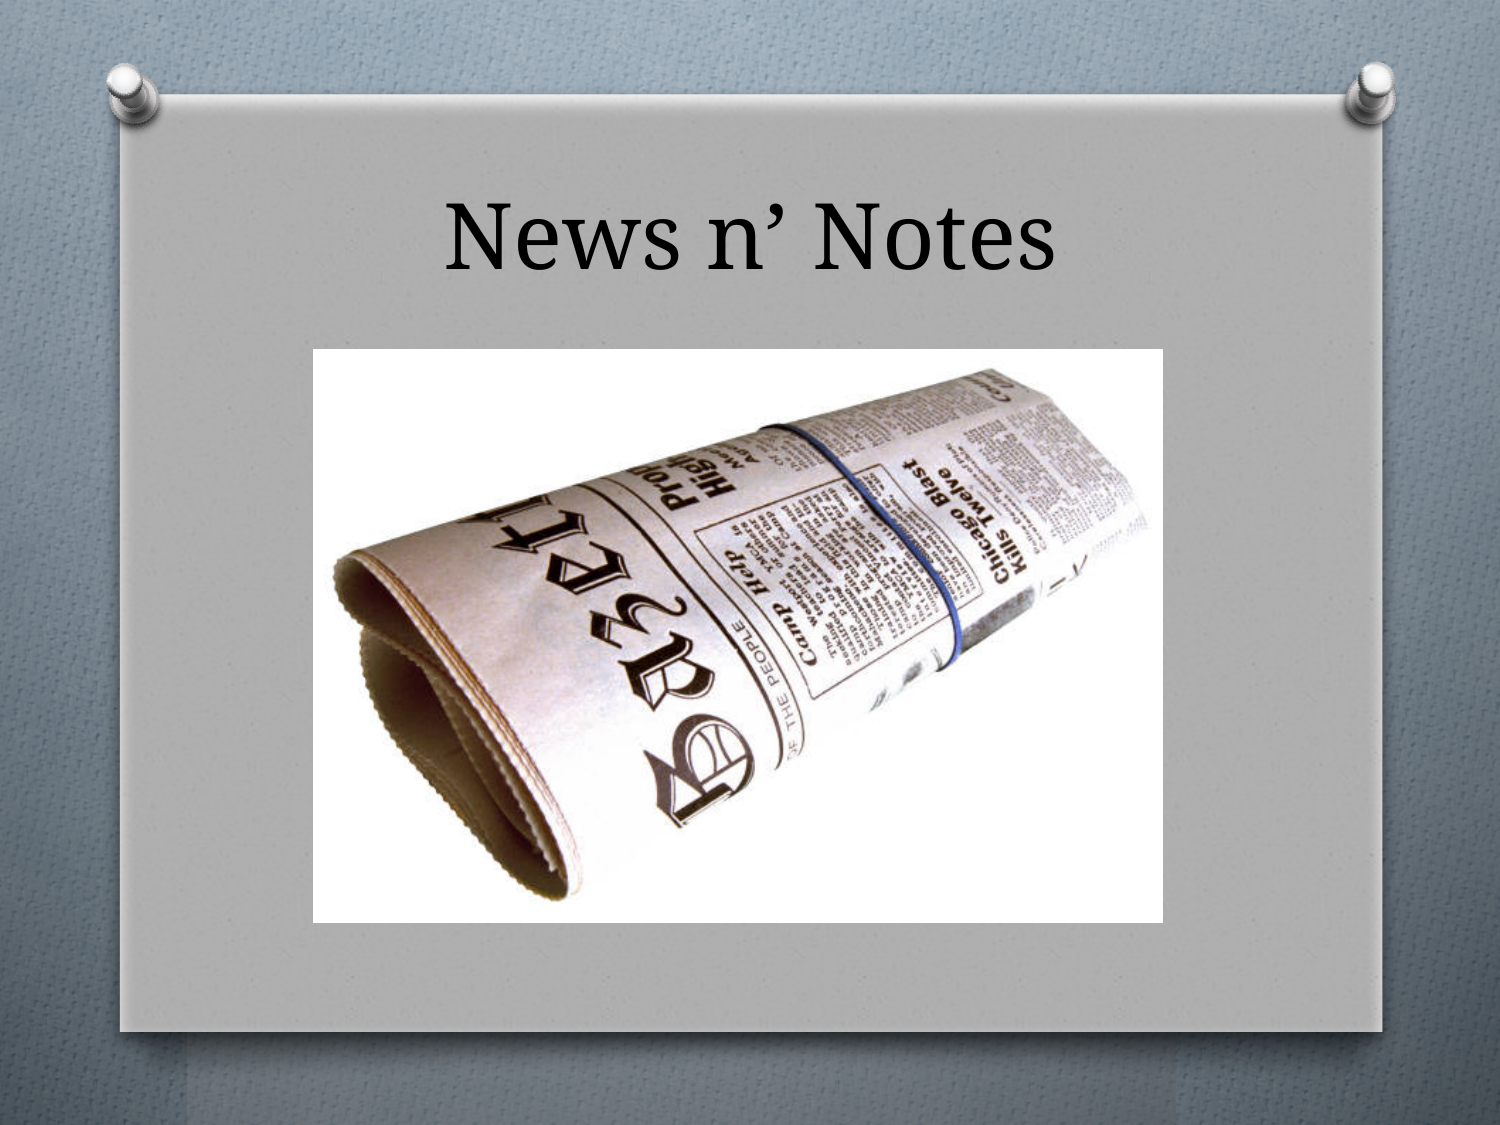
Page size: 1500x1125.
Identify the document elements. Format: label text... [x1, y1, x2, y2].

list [313, 349, 1163, 924]
picture [75, 29, 198, 153]
title News n’ Notes [179, 134, 1323, 332]
picture [1317, 35, 1439, 156]
